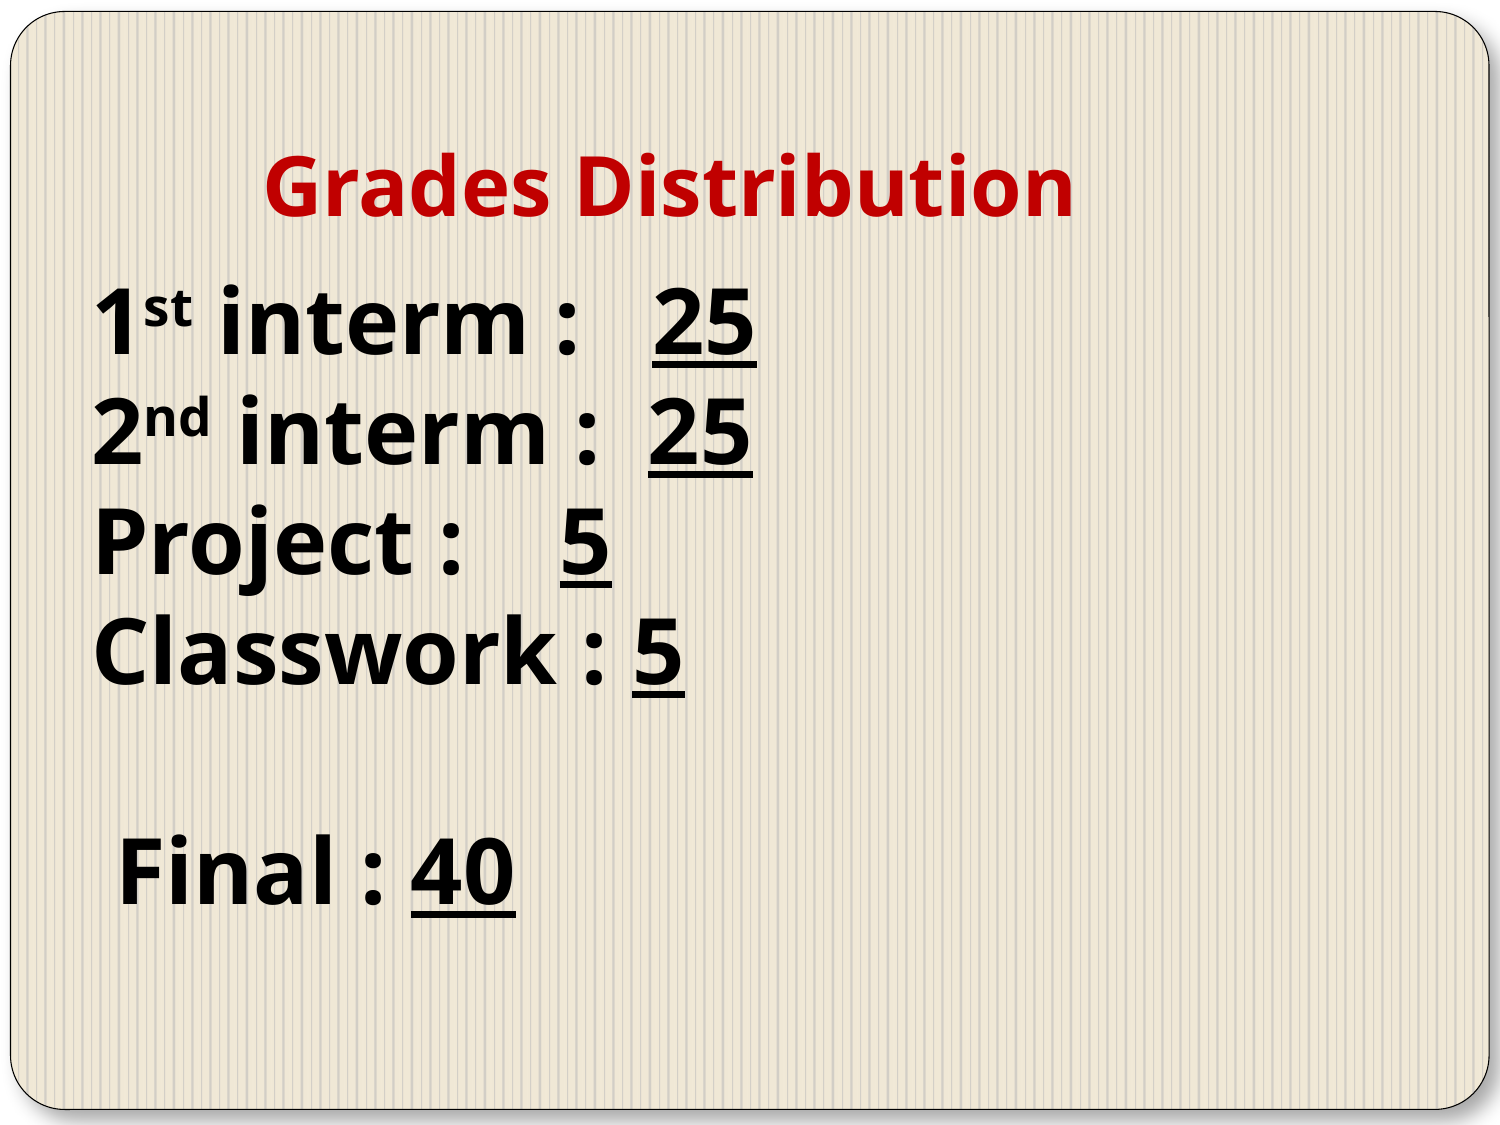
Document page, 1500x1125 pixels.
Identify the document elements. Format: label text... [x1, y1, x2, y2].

text_box 1st interm : 25 2nd interm : 25 Project : 5 Classwork : 5 Final : 40 [76, 255, 1164, 1040]
text_box Grades Distribution [247, 125, 1093, 255]
